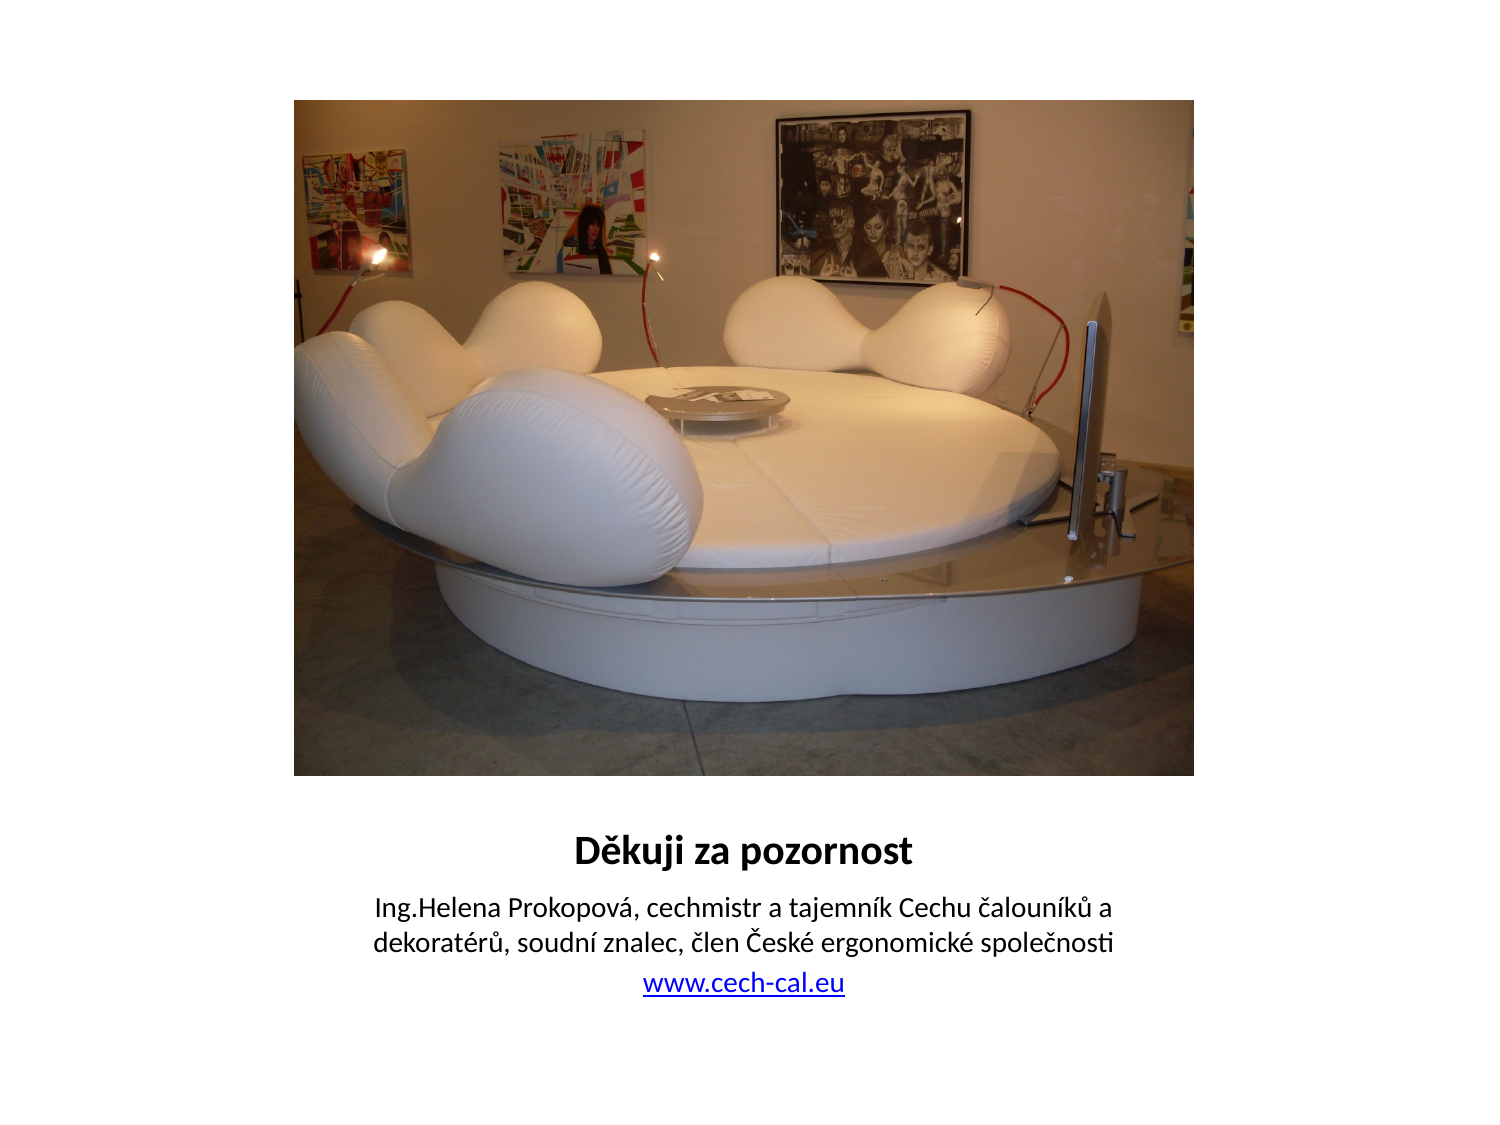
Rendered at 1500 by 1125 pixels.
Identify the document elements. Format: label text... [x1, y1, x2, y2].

list Ing.Helena Prokopová, cechmistr a tajemník Cechu čalouníků a dekoratérů, soudní znalec, člen České ergonomické společnosti www.cech-cal.eu [294, 880, 1194, 1013]
picture [293, 100, 1195, 776]
title Děkuji za pozornost [294, 787, 1194, 880]
